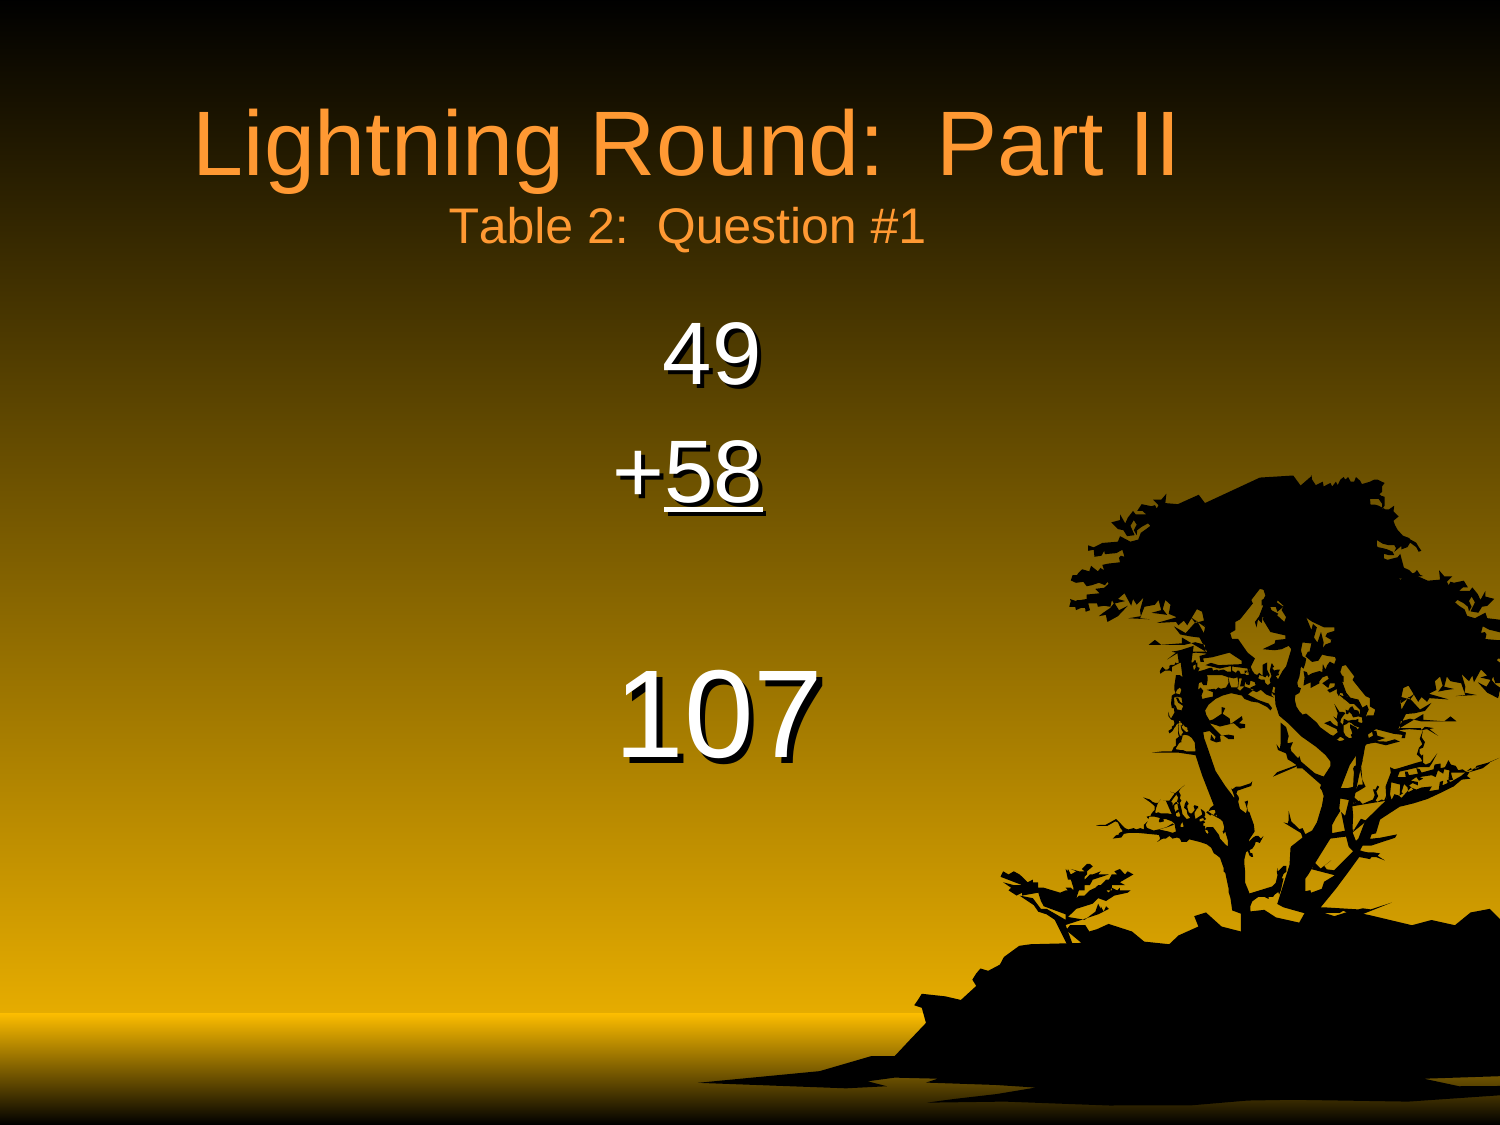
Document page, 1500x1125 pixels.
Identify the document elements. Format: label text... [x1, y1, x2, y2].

list 49 +58 [50, 299, 1325, 650]
title Lightning Round: Part II Table 2: Question #1 [50, 74, 1325, 263]
text_box 107 [600, 624, 875, 791]
